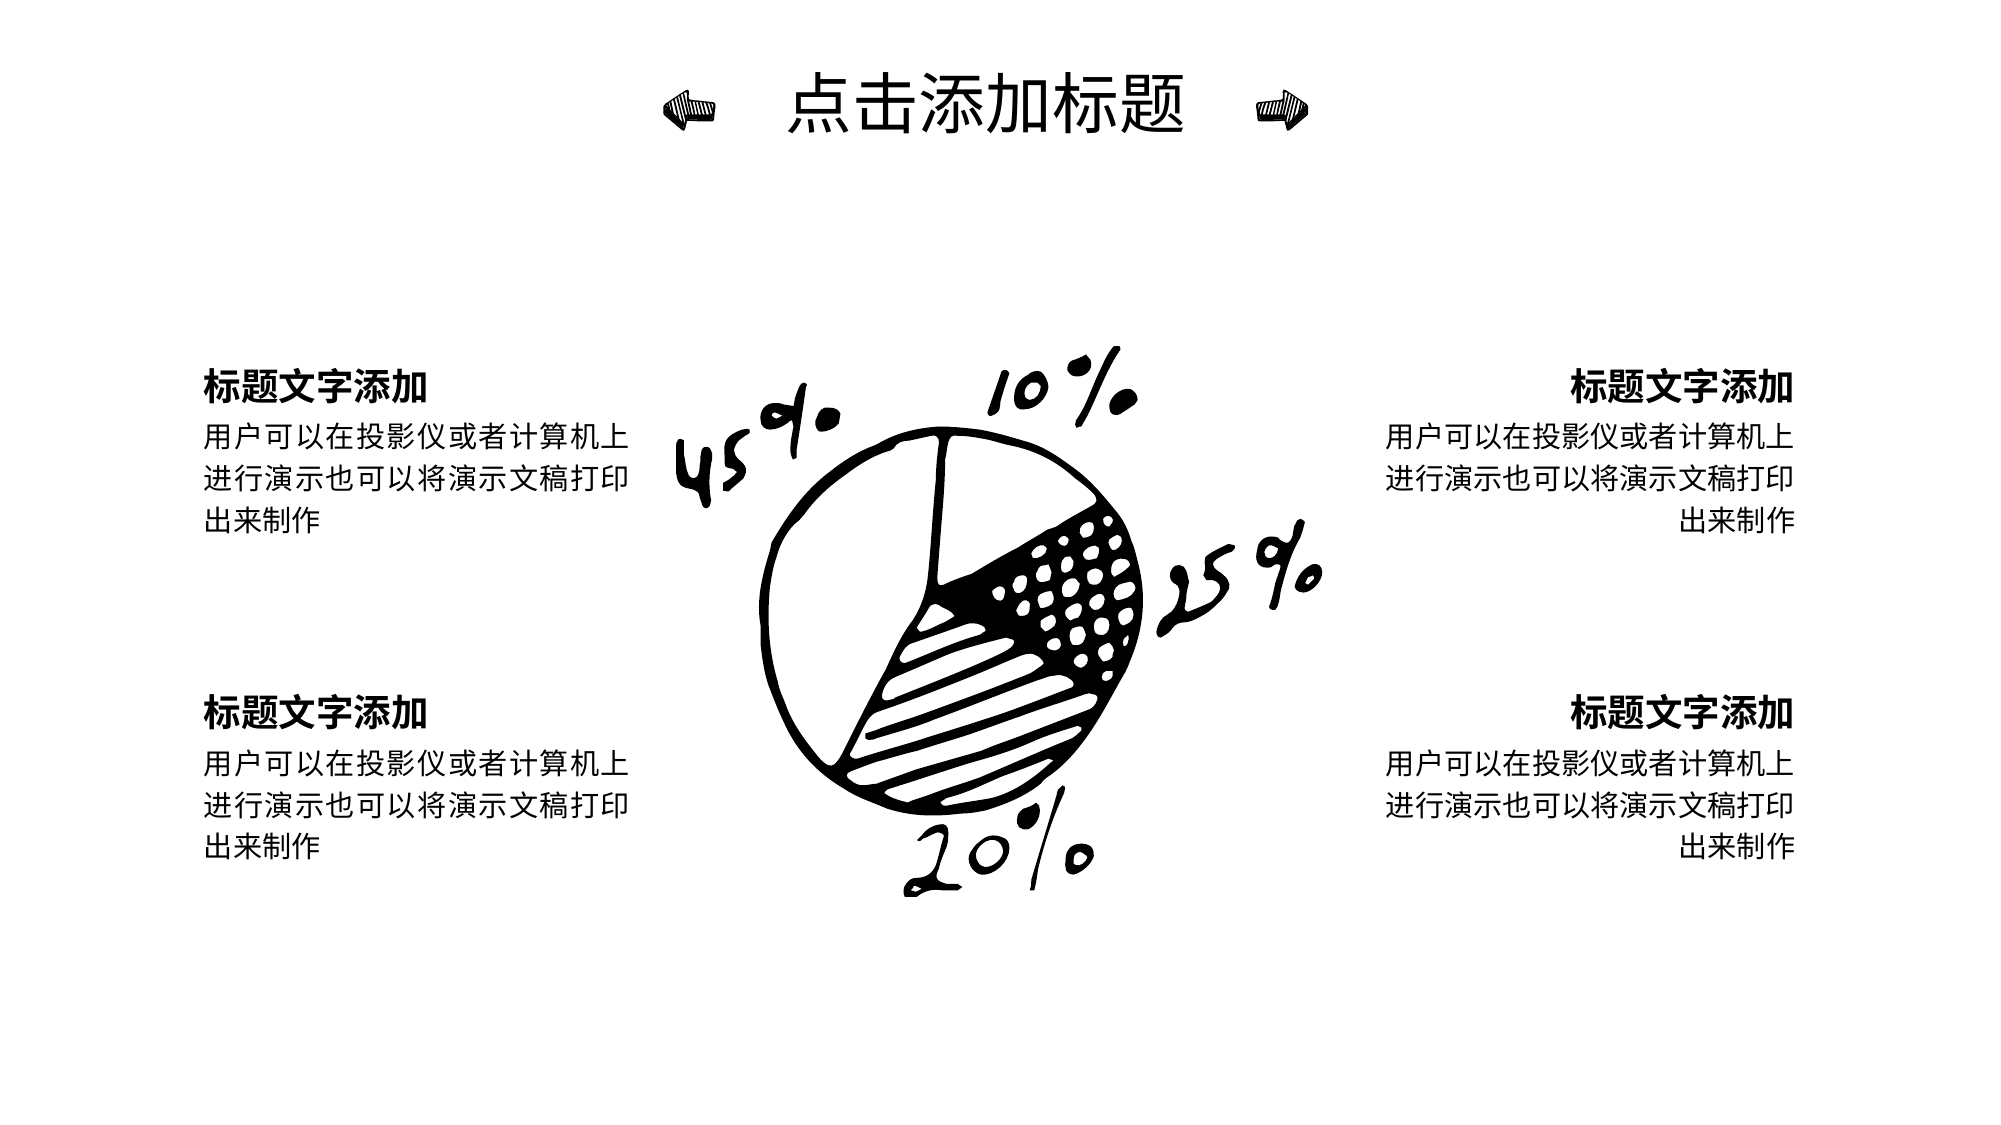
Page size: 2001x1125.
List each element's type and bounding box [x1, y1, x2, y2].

text_box [1354, 346, 1811, 542]
text_box [189, 672, 645, 868]
picture [676, 346, 1324, 897]
text_box [1354, 672, 1811, 868]
text_box [663, 54, 1309, 151]
text_box [189, 346, 645, 542]
